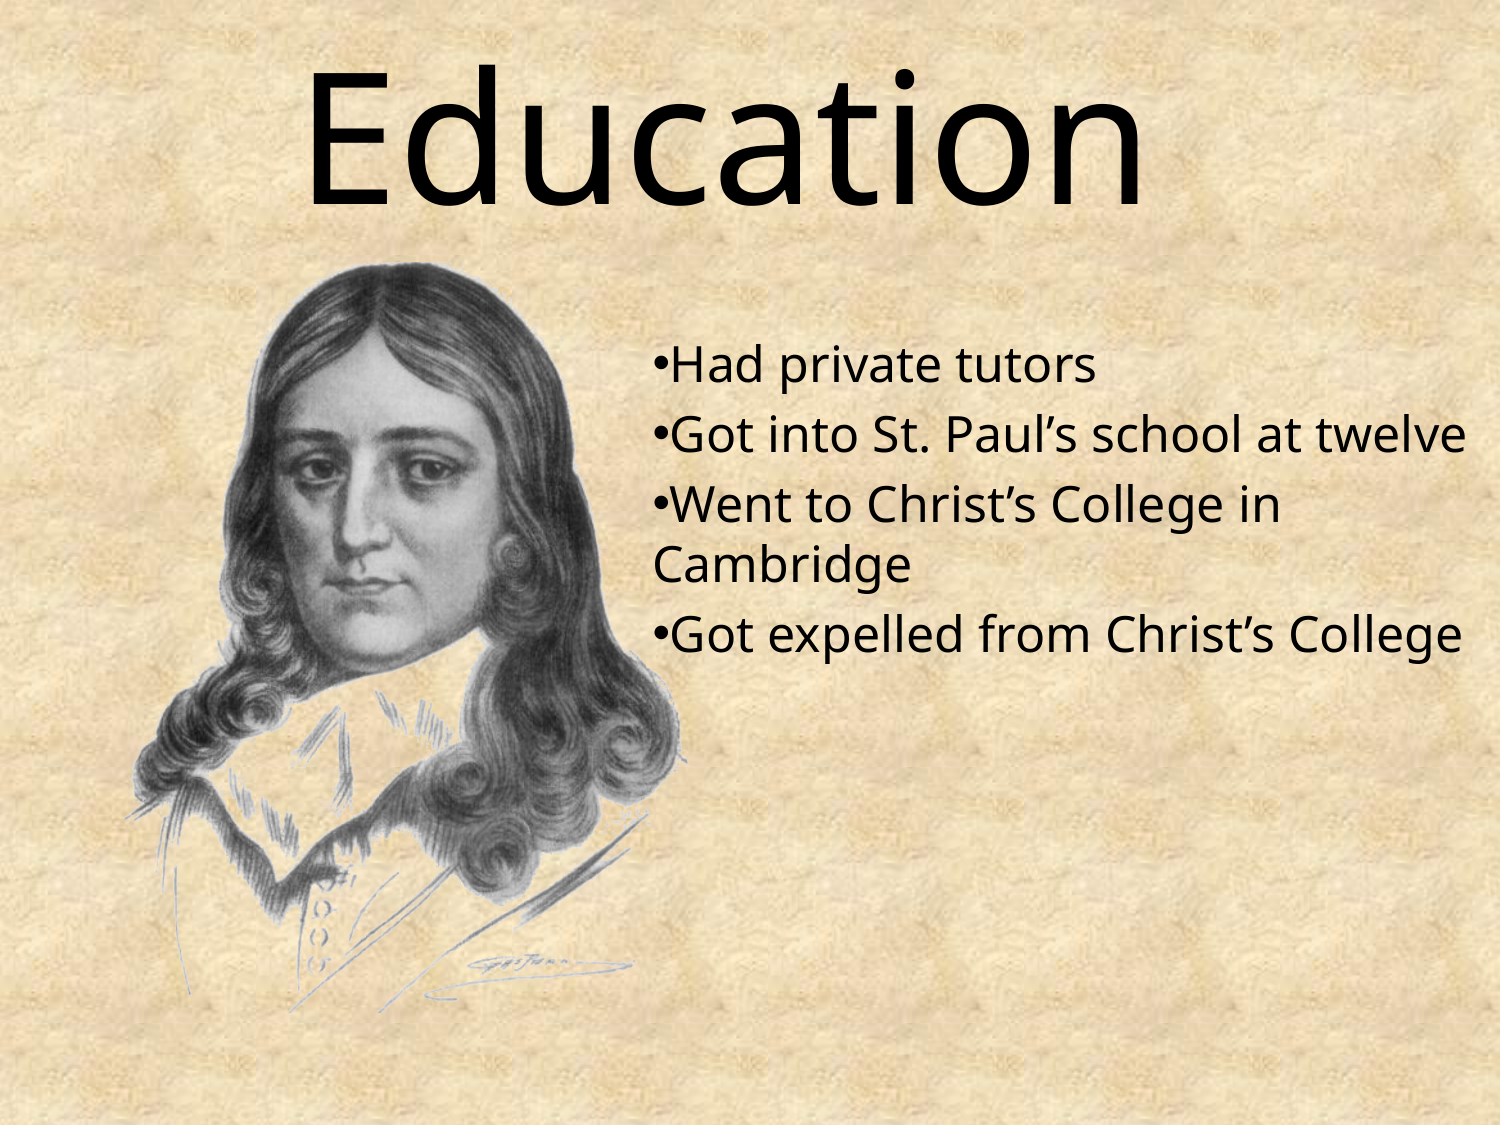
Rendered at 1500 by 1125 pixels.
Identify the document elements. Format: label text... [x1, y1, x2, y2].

picture [0, 0, 1500, 1125]
title Education [200, 0, 1250, 263]
subtitle Had private tutors Got into St. Paul’s school at twelve Went to Christ’s College in Cambridge Got expelled from Christ’s College [691, 324, 1500, 725]
